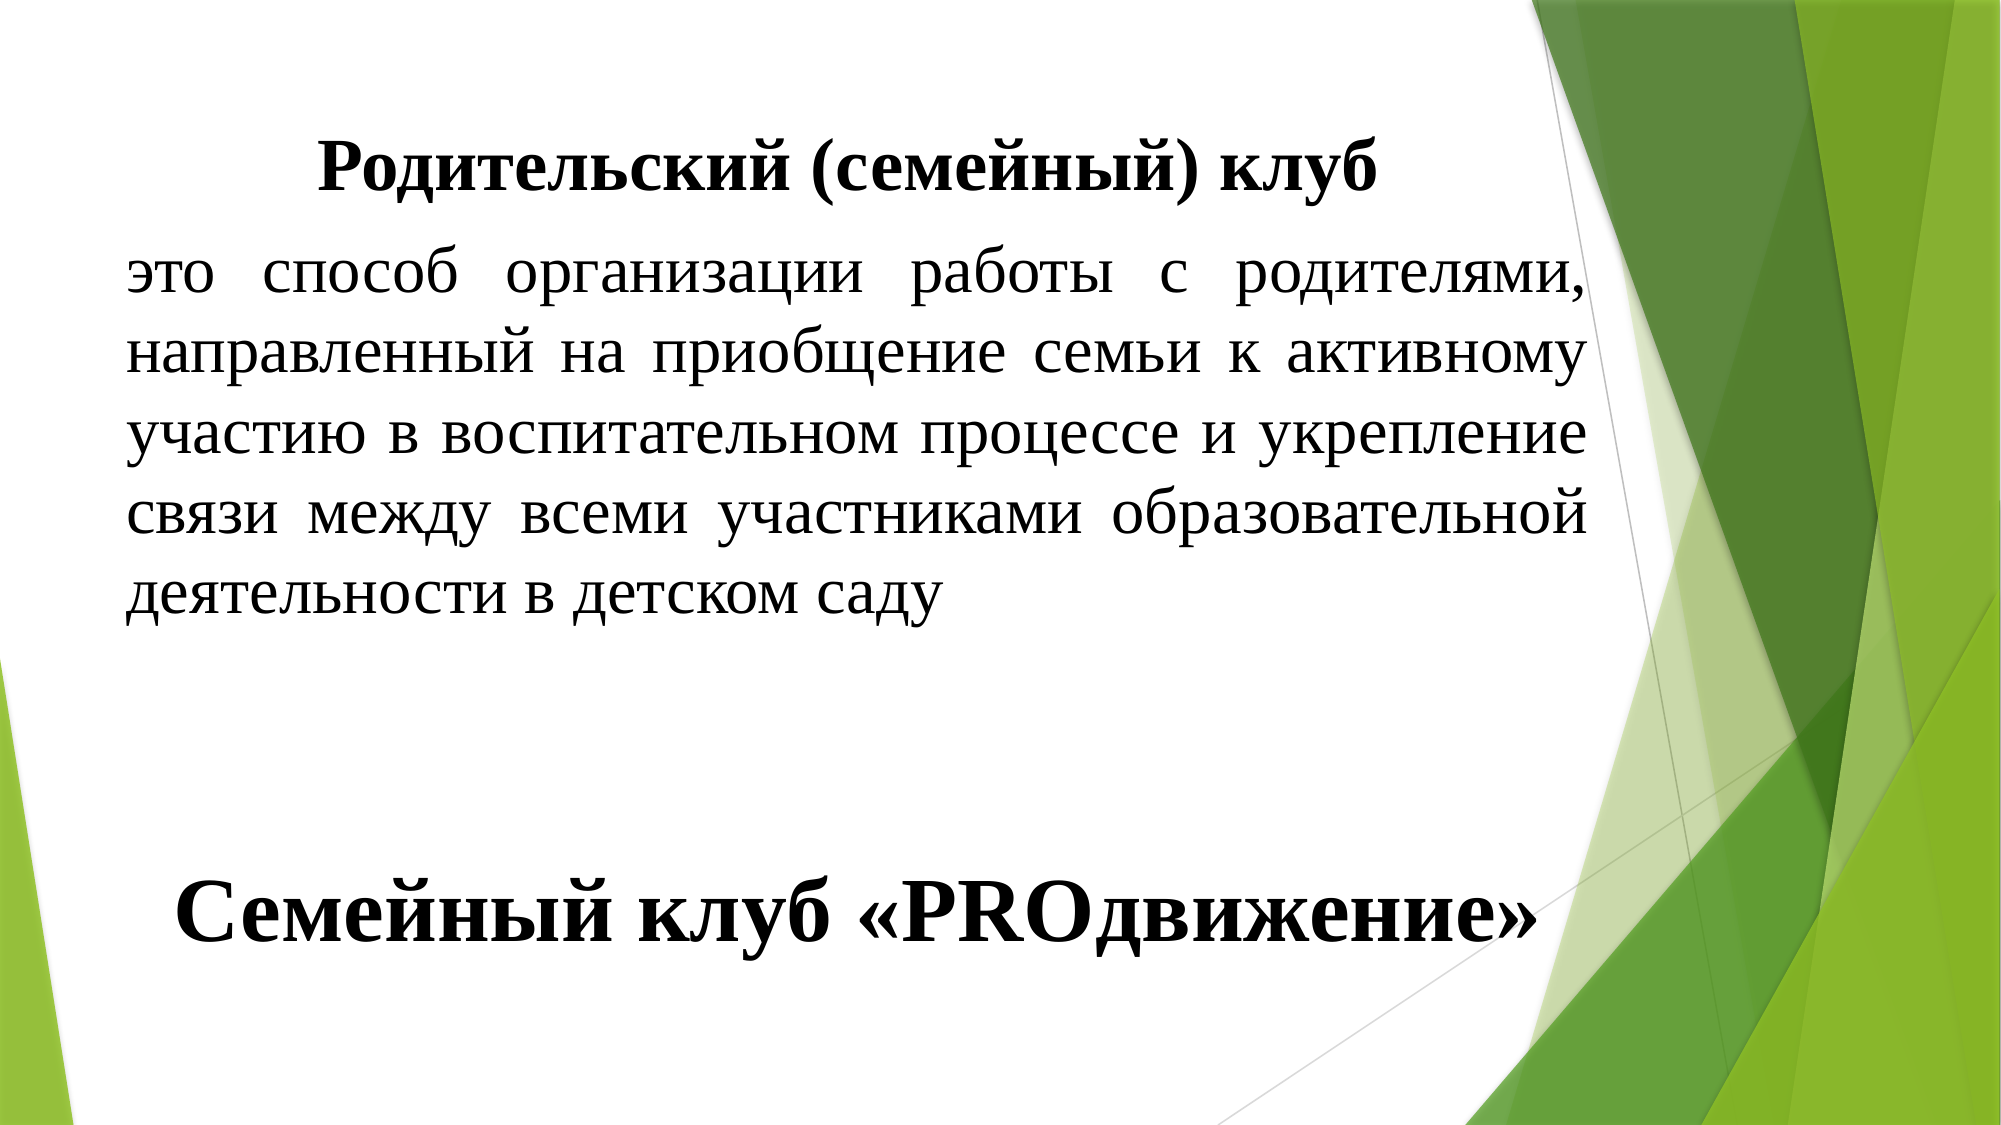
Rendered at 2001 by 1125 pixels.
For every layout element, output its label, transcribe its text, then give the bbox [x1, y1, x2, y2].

list Родительский (семейный) клуб это способ организации работы с родителями, направленный на приобщение семьи к активному участию в воспитательном процессе и укрепление связи между всеми участниками образовательной деятельности в детском саду Семейный клуб «PROдвижение» [111, 107, 1605, 1011]
